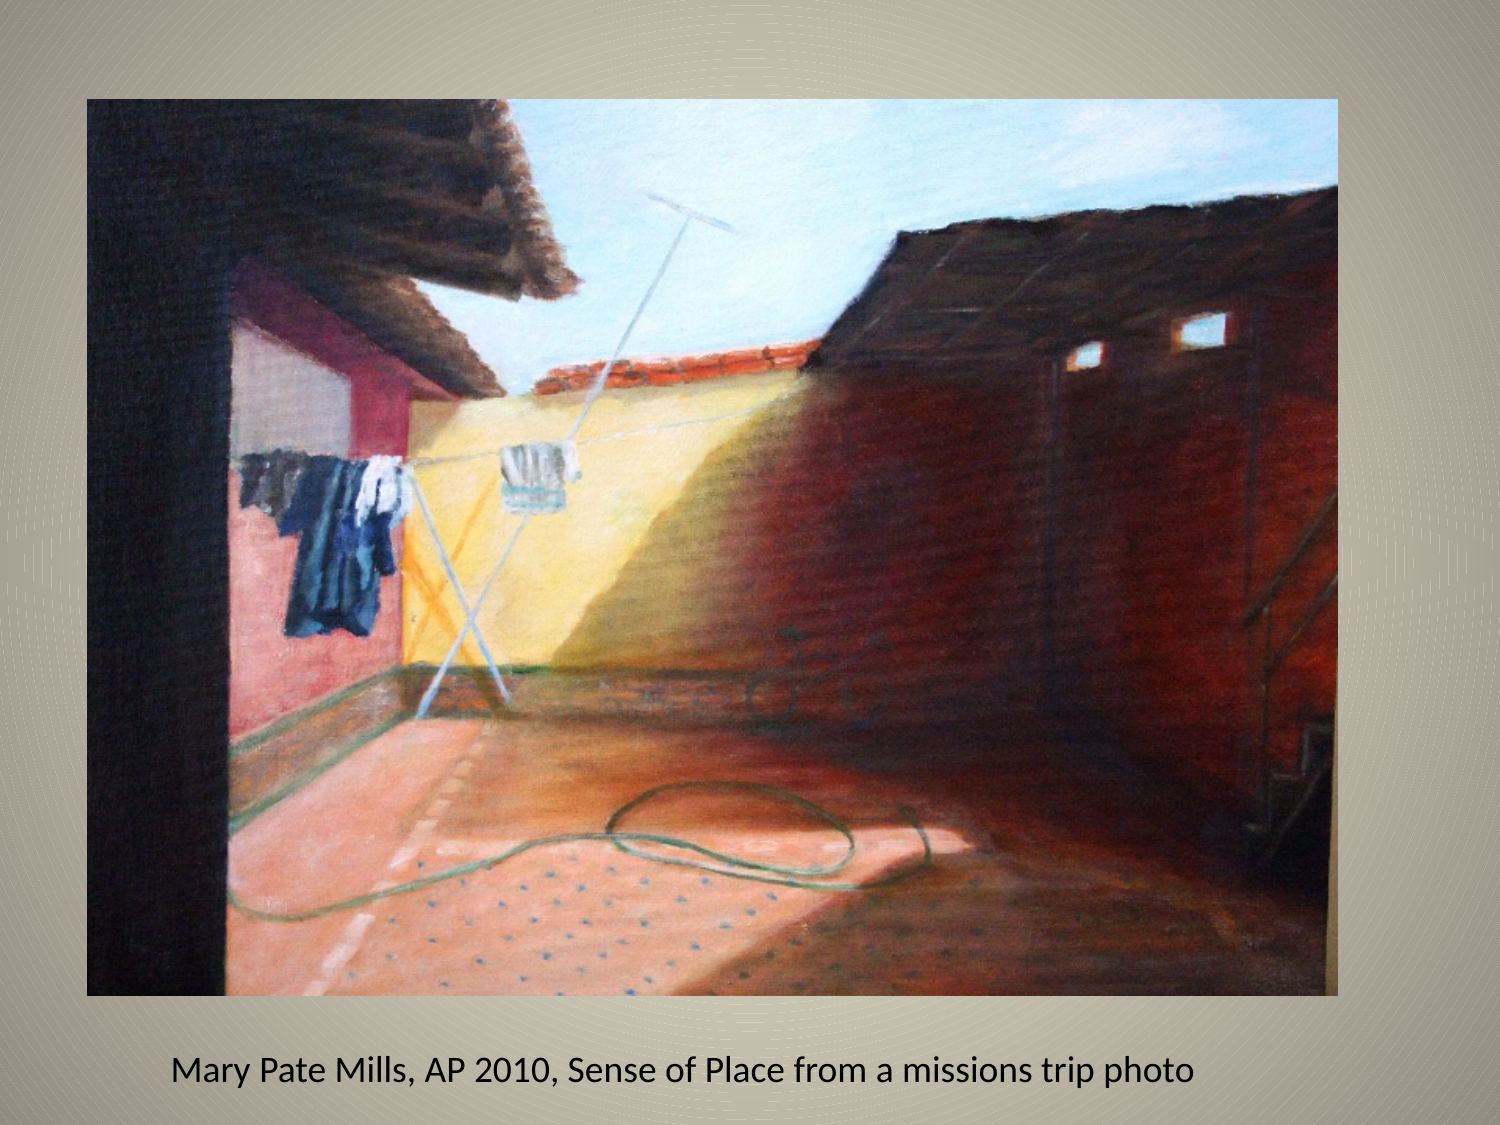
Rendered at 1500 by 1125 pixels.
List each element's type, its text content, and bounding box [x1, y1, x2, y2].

picture [87, 99, 1338, 996]
text_box Mary Pate Mills, AP 2010, Sense of Place from a missions trip photo [155, 1037, 1211, 1098]
